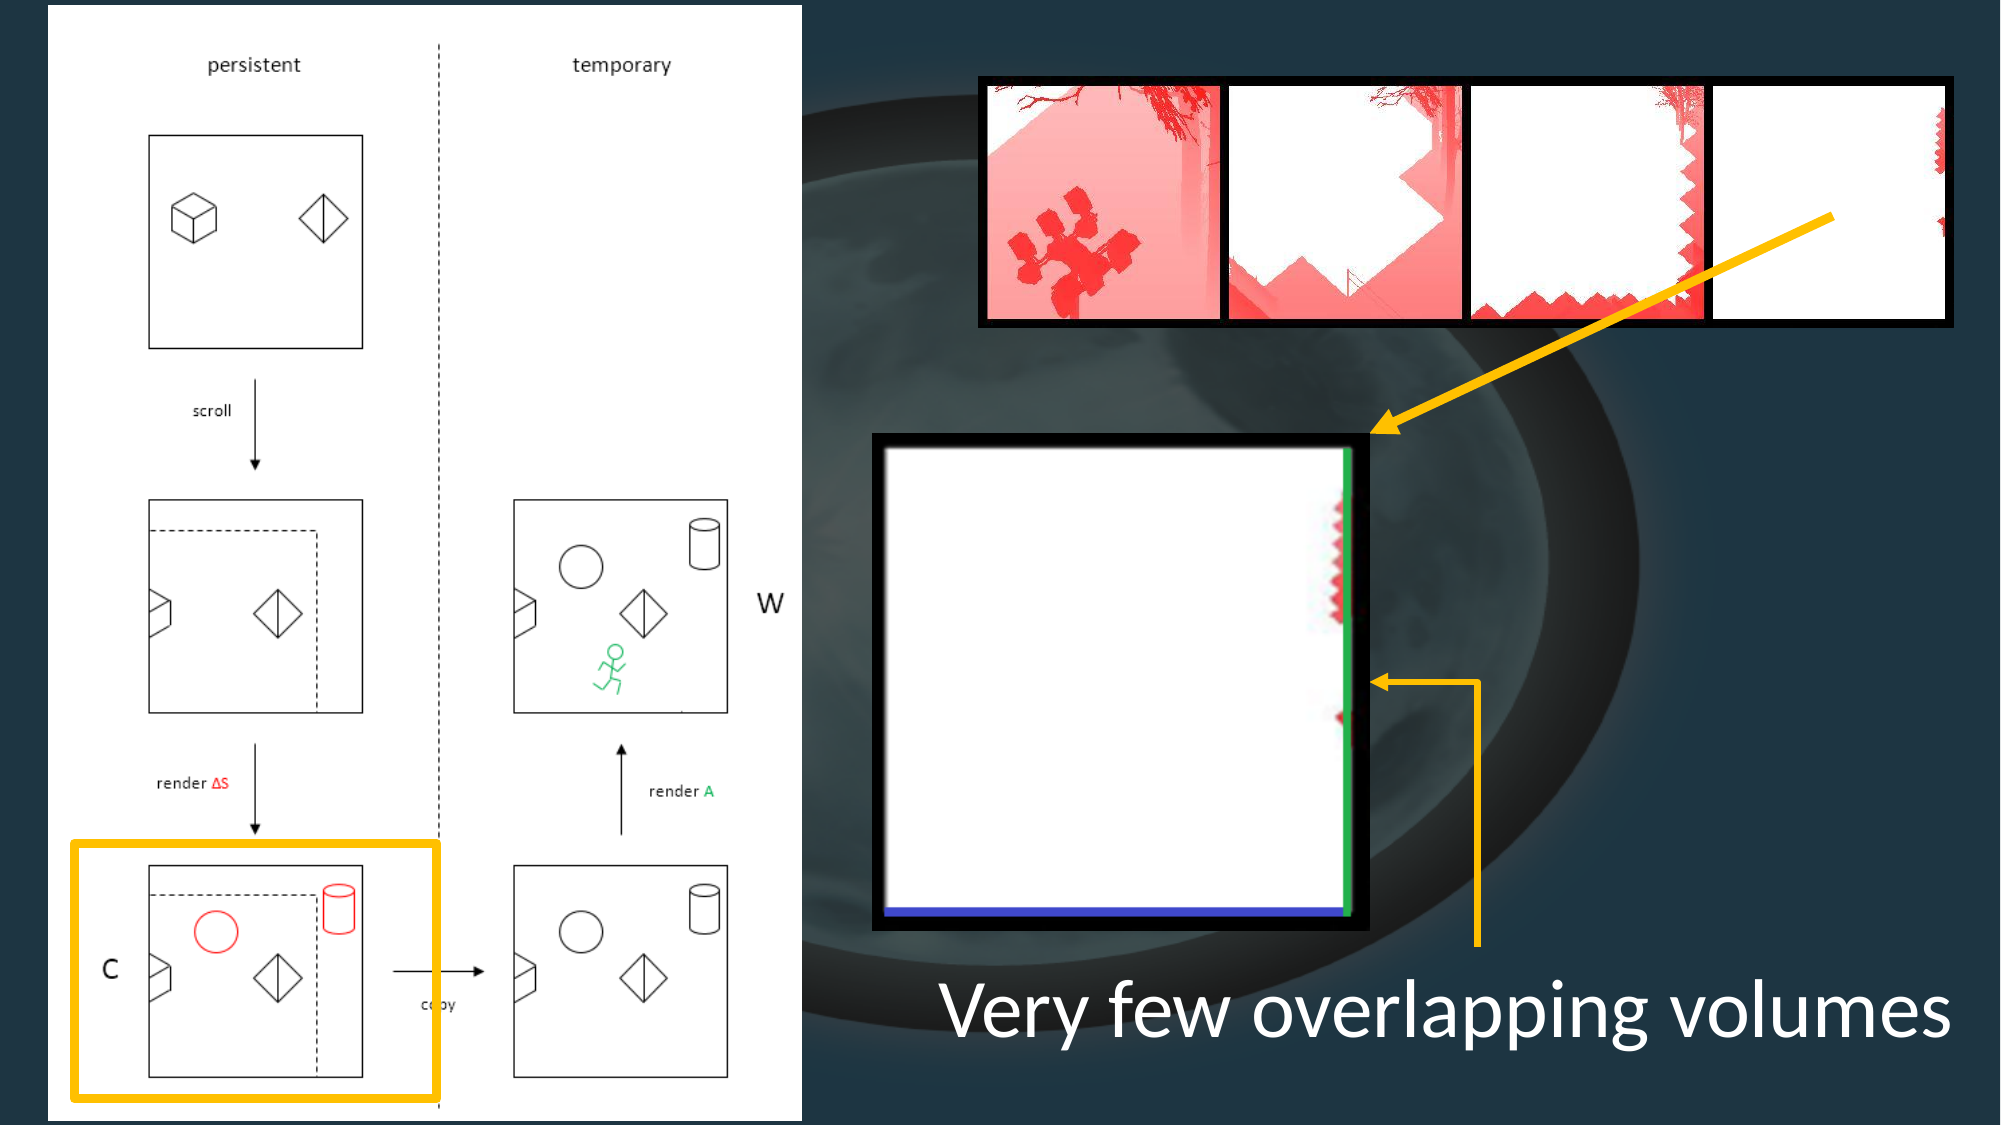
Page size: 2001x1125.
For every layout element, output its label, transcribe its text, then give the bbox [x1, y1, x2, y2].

text_box Very few overlapping volumes [923, 946, 2000, 1062]
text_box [1369, 215, 1833, 434]
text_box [1370, 760, 1556, 869]
picture [0, 0, 2001, 1125]
